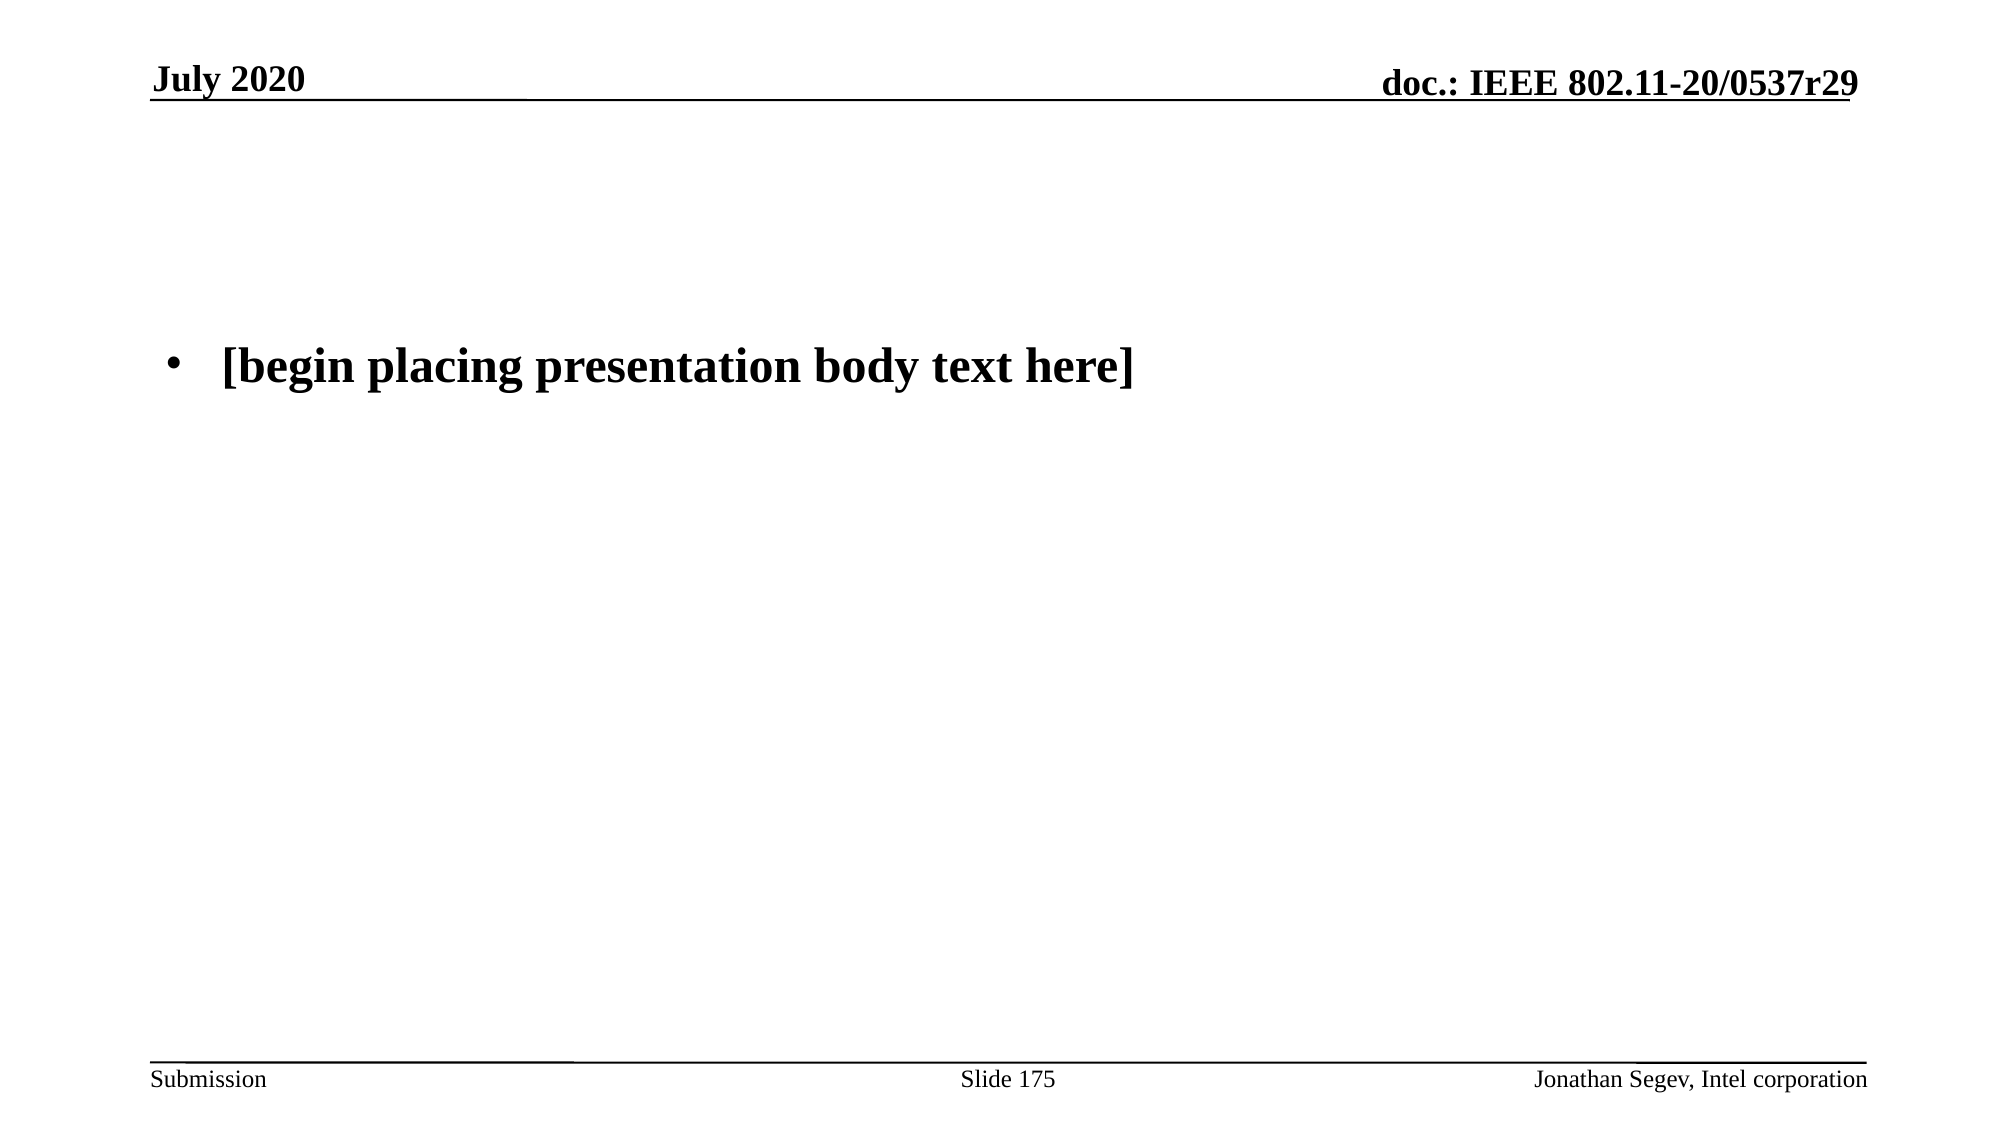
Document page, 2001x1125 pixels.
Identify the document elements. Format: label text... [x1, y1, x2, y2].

footer Jonathan Segev, Intel corporation [1171, 1061, 1869, 1093]
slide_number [152, 54, 563, 100]
list [begin placing presentation body text here] [149, 324, 1850, 1000]
slide_number Slide 175 [950, 1061, 1067, 1123]
